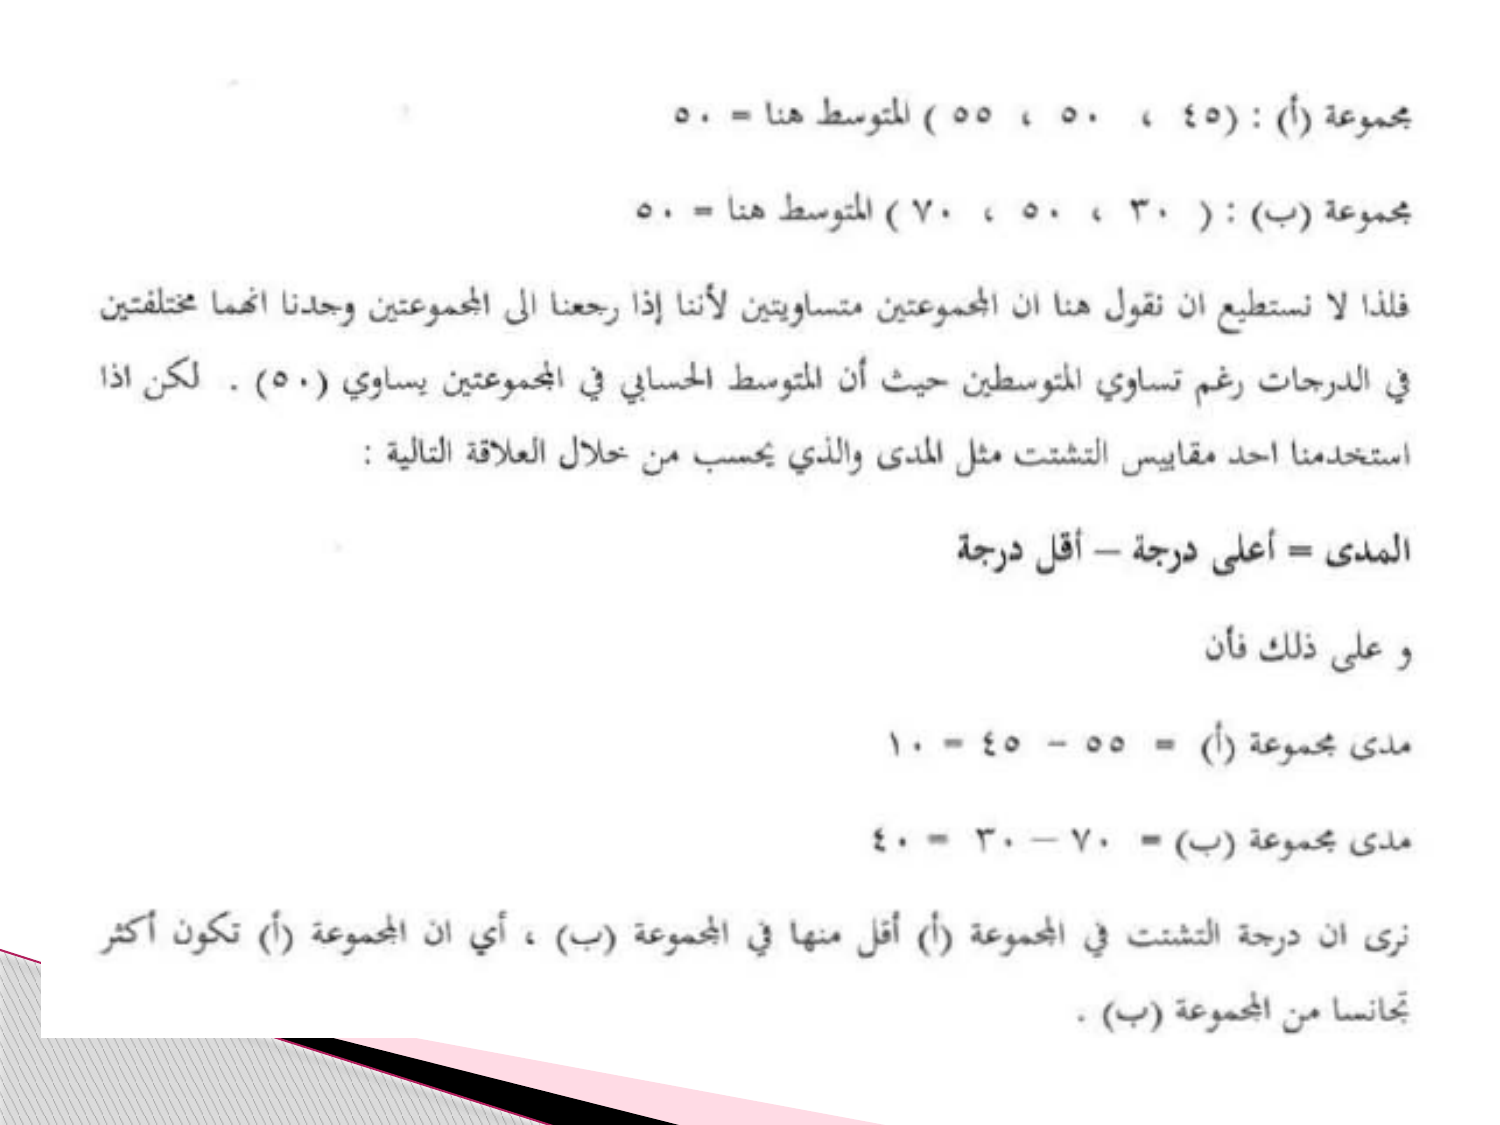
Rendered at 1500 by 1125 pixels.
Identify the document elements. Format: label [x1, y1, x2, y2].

picture [40, 77, 1447, 1039]
